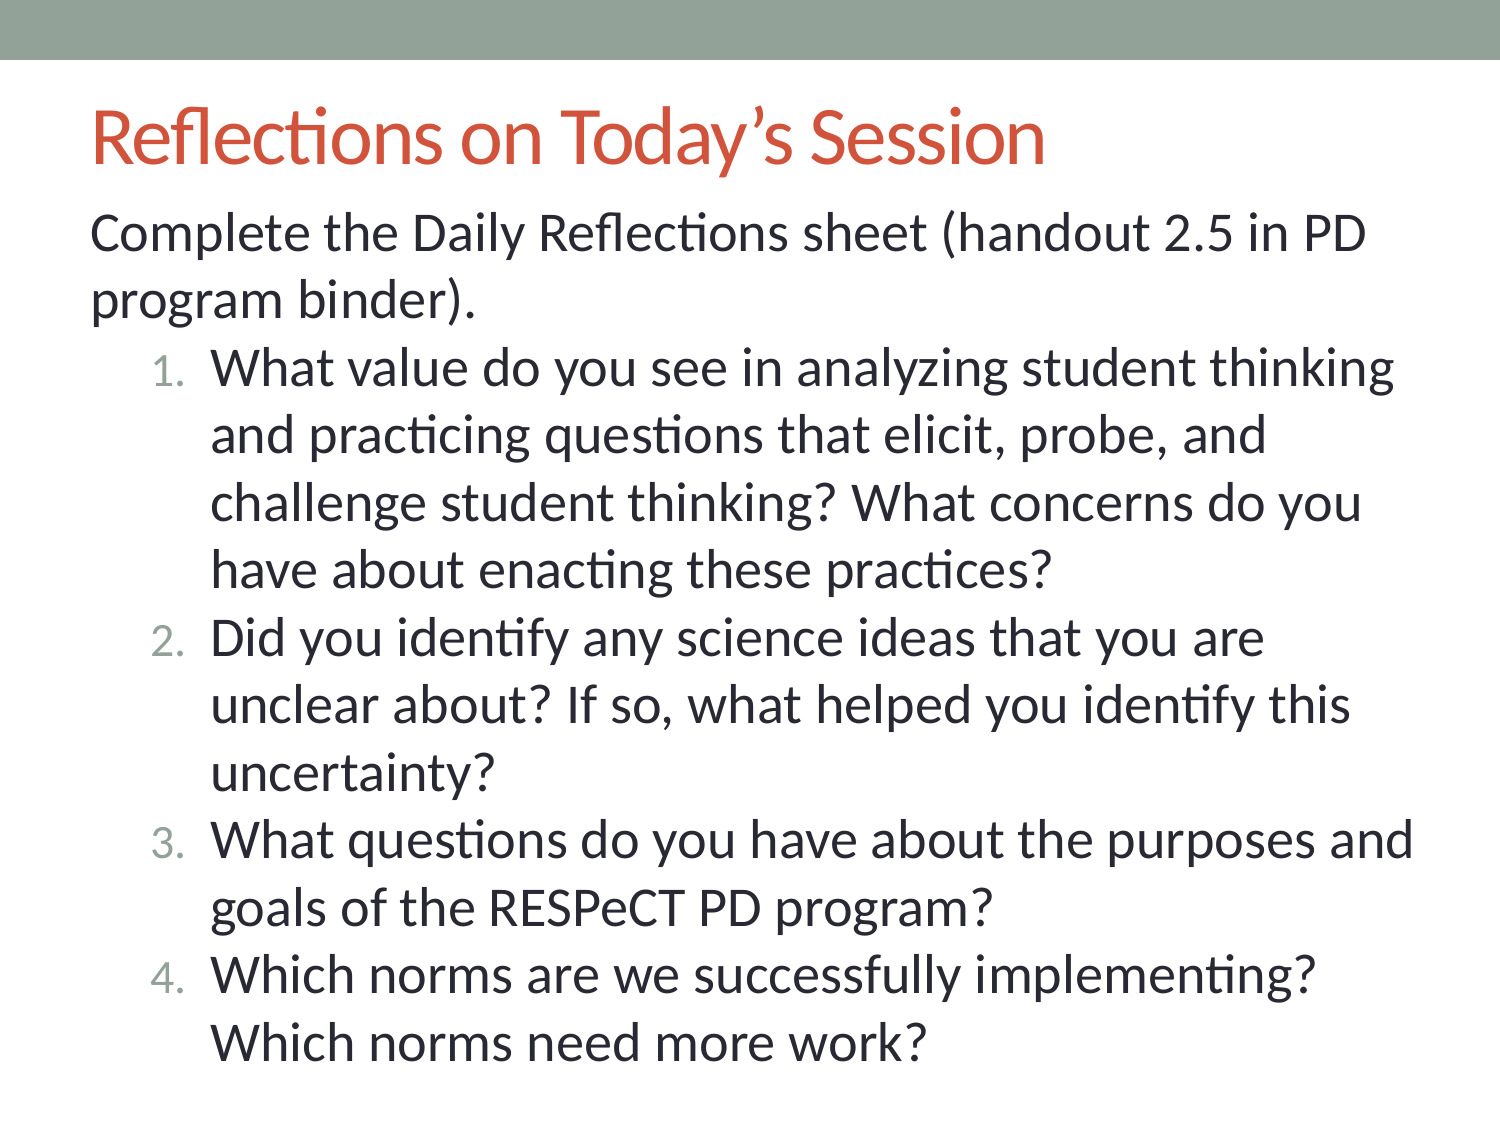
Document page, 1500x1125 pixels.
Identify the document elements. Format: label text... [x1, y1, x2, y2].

title Reflections on Today’s Session [75, 50, 1425, 187]
list Complete the Daily Reflections sheet (handout 2.5 in PD program binder). What value do you see in analyzing student thinking and practicing questions that elicit, probe, and challenge student thinking? What concerns do you have about enacting these practices? Did you identify any science ideas that you are unclear about? If so, what helped you identify this uncertainty? What questions do you have about the purposes and goals of the RESPeCT PD program? Which norms are we successfully implementing? Which norms need more work? [75, 187, 1463, 1100]
